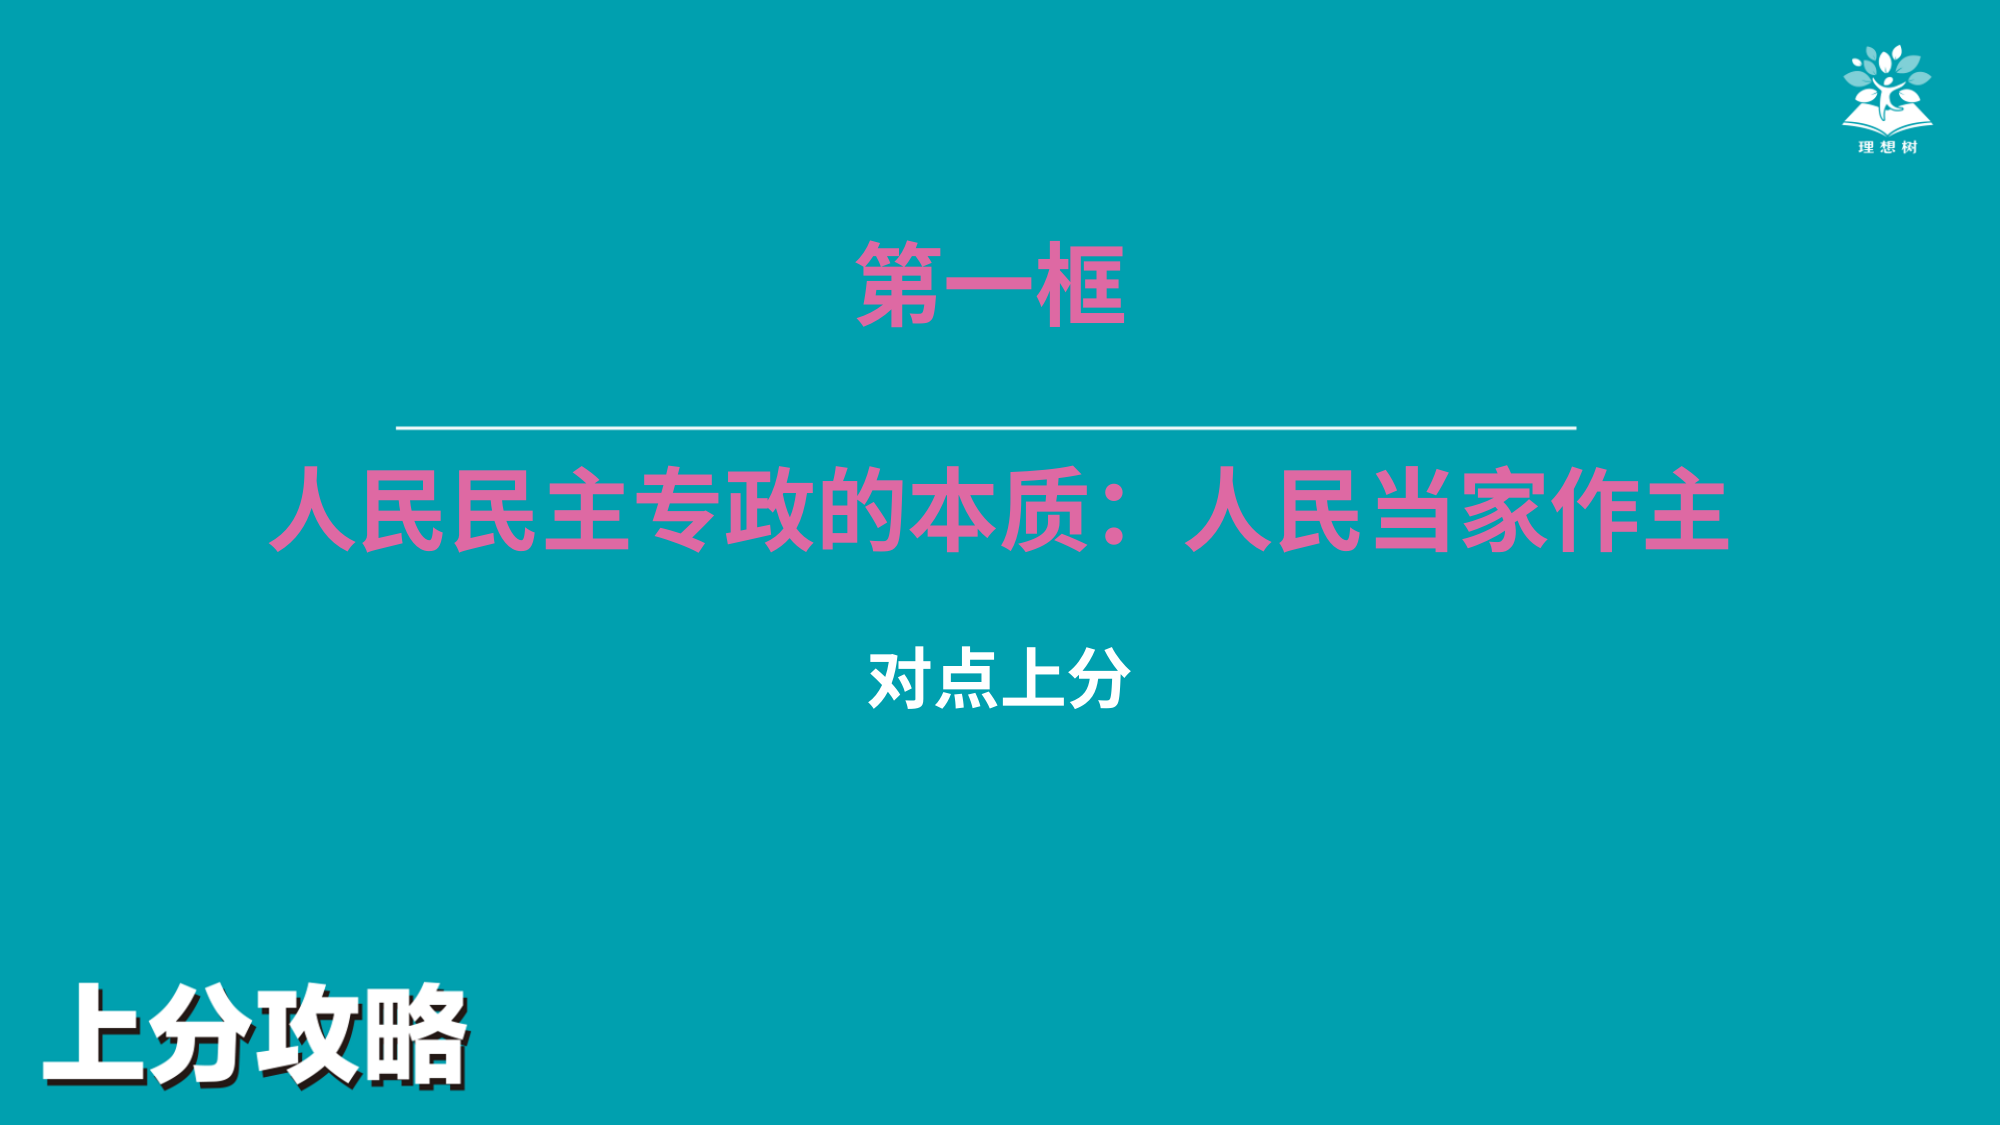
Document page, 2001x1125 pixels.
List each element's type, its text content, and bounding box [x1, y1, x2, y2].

picture [0, 0, 2000, 621]
picture [0, 729, 2000, 1125]
text_box 第一框 人民民主专政的本质：人民当家作主 [158, 295, 1843, 494]
text_box 对点上分 [0, 621, 2000, 729]
